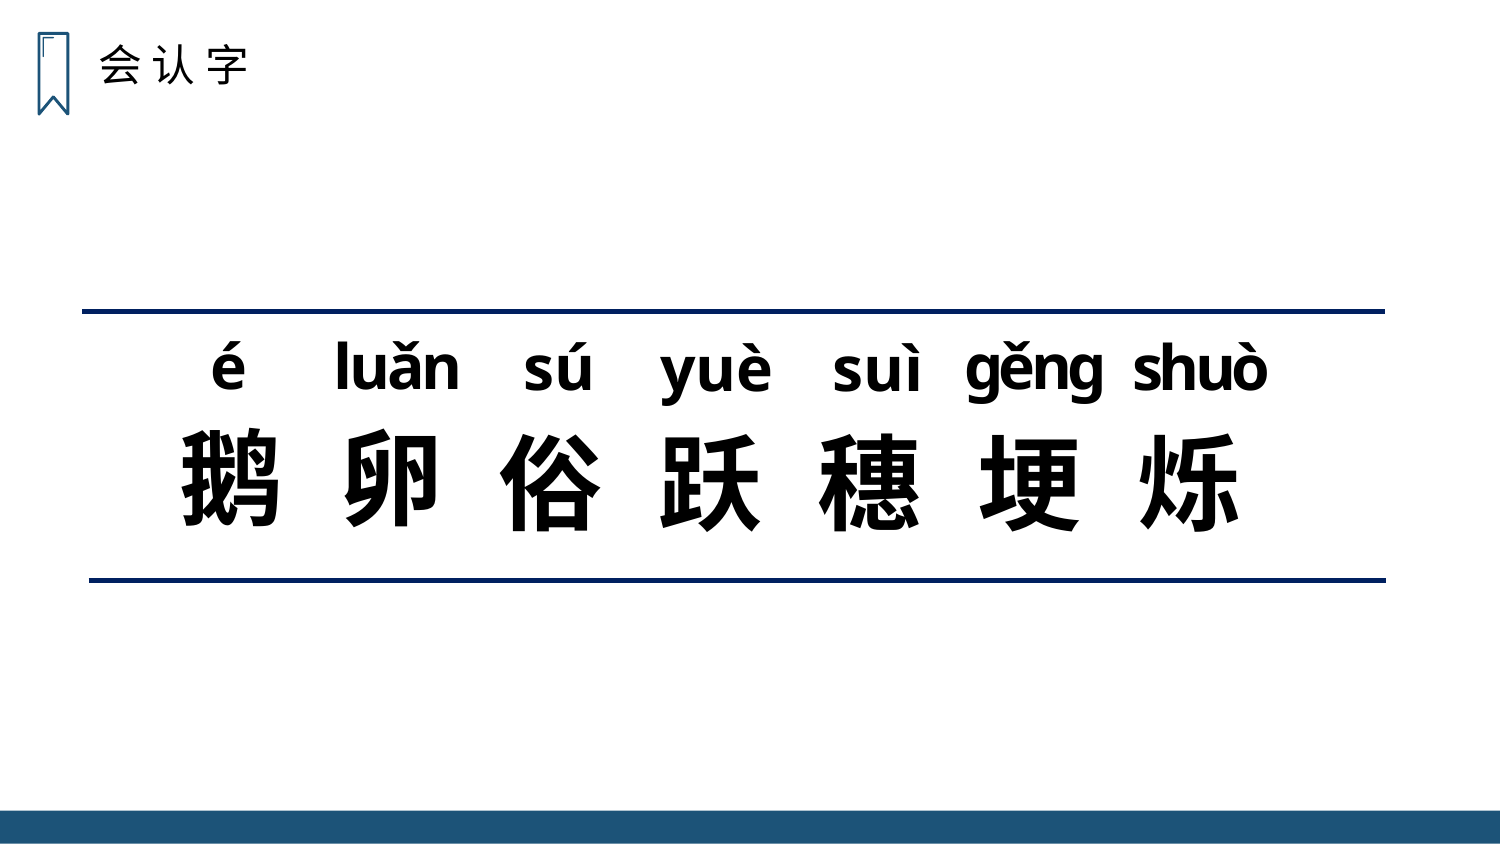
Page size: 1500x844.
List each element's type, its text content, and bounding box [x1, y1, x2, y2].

text_box 鹅 [168, 408, 315, 545]
text_box 跃 [647, 412, 794, 549]
text_box 埂 [966, 412, 1113, 549]
text_box yuè [649, 323, 796, 410]
text_box gěng [952, 321, 1121, 408]
text_box 烁 [1125, 412, 1272, 549]
text_box shuò [1121, 321, 1316, 408]
text_box [19, 228, 1454, 670]
text_box suì [821, 323, 958, 410]
text_box 穗 [806, 412, 953, 549]
text_box 卵 [328, 408, 475, 545]
text_box sú [512, 321, 635, 408]
text_box é [182, 321, 310, 408]
text_box 会 认 字 [86, 32, 261, 96]
text_box luǎn [322, 321, 483, 408]
text_box 俗 [487, 412, 634, 549]
